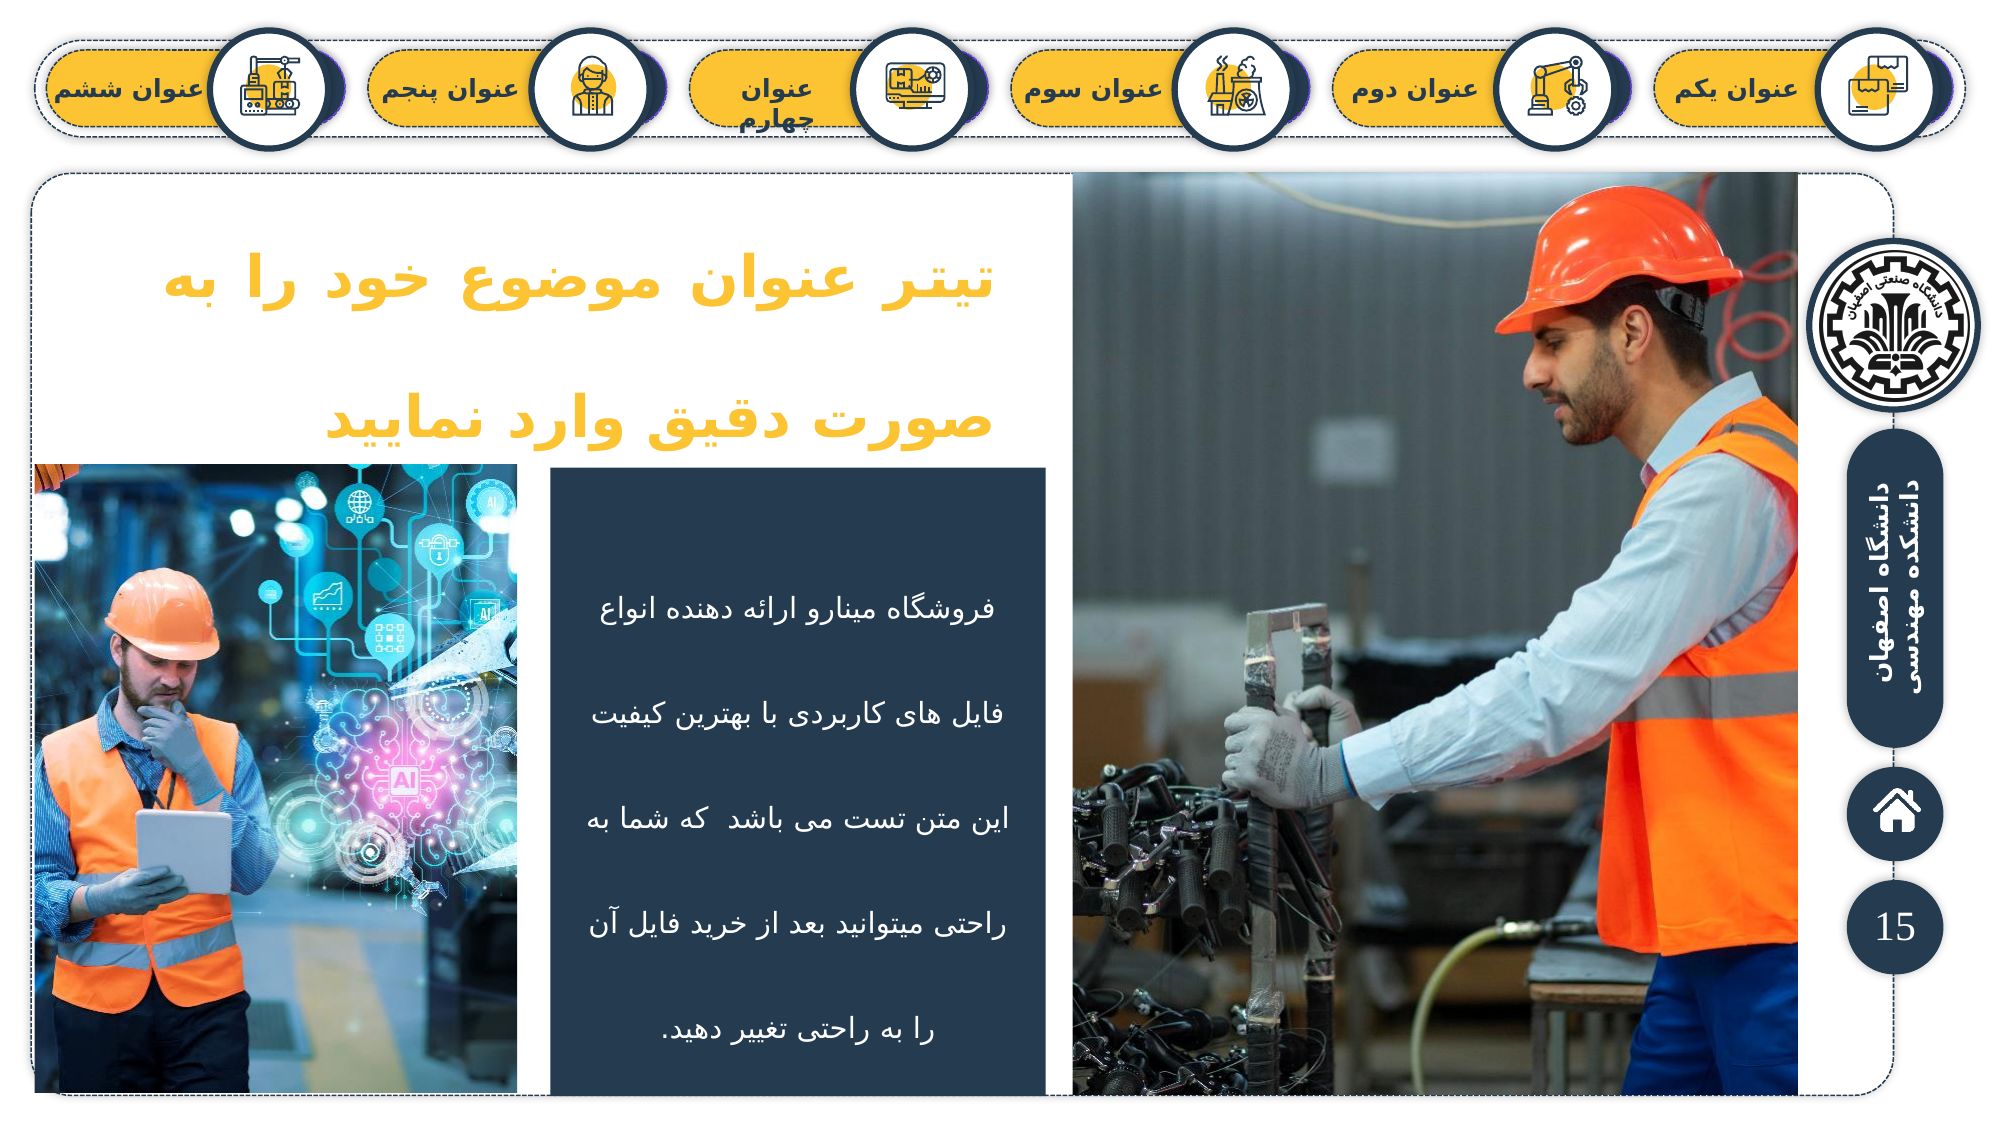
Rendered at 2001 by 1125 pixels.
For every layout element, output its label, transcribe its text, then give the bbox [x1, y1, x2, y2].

text_box عنوان دوم [1323, 65, 1507, 110]
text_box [1848, 55, 1909, 116]
text_box [549, 467, 1047, 1097]
text_box [614, 75, 618, 100]
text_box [1527, 55, 1588, 116]
text_box عنوان چهارم [690, 65, 864, 140]
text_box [572, 55, 614, 116]
picture [1072, 172, 1798, 1095]
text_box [885, 62, 946, 109]
text_box عنوان پنجم [358, 65, 543, 110]
text_box عنوان سوم [1002, 65, 1186, 110]
text_box فروشگاه مینارو ارائه دهنده انواع فایل های کاربردی با بهترین کیفیت این متن تست می باشد که شما به راحتی میتوانید بعد از خرید فایل آن را به راحتی تغییر دهید. [561, 512, 1035, 1052]
text_box دانشگاه اصفهان دانشکده مهندسی [1855, 426, 1931, 748]
text_box عنوان ششم [37, 65, 221, 110]
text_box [1207, 55, 1267, 116]
picture [1819, 250, 1970, 402]
text_box عنوان یکم [1645, 65, 1829, 110]
slide_number 15 [1846, 891, 1944, 952]
picture [1873, 786, 1921, 833]
text_box تیتر عنوان موضوع خود را به صورت دقیق وارد نمایید [142, 161, 1012, 457]
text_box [240, 55, 301, 116]
picture [34, 464, 518, 1093]
